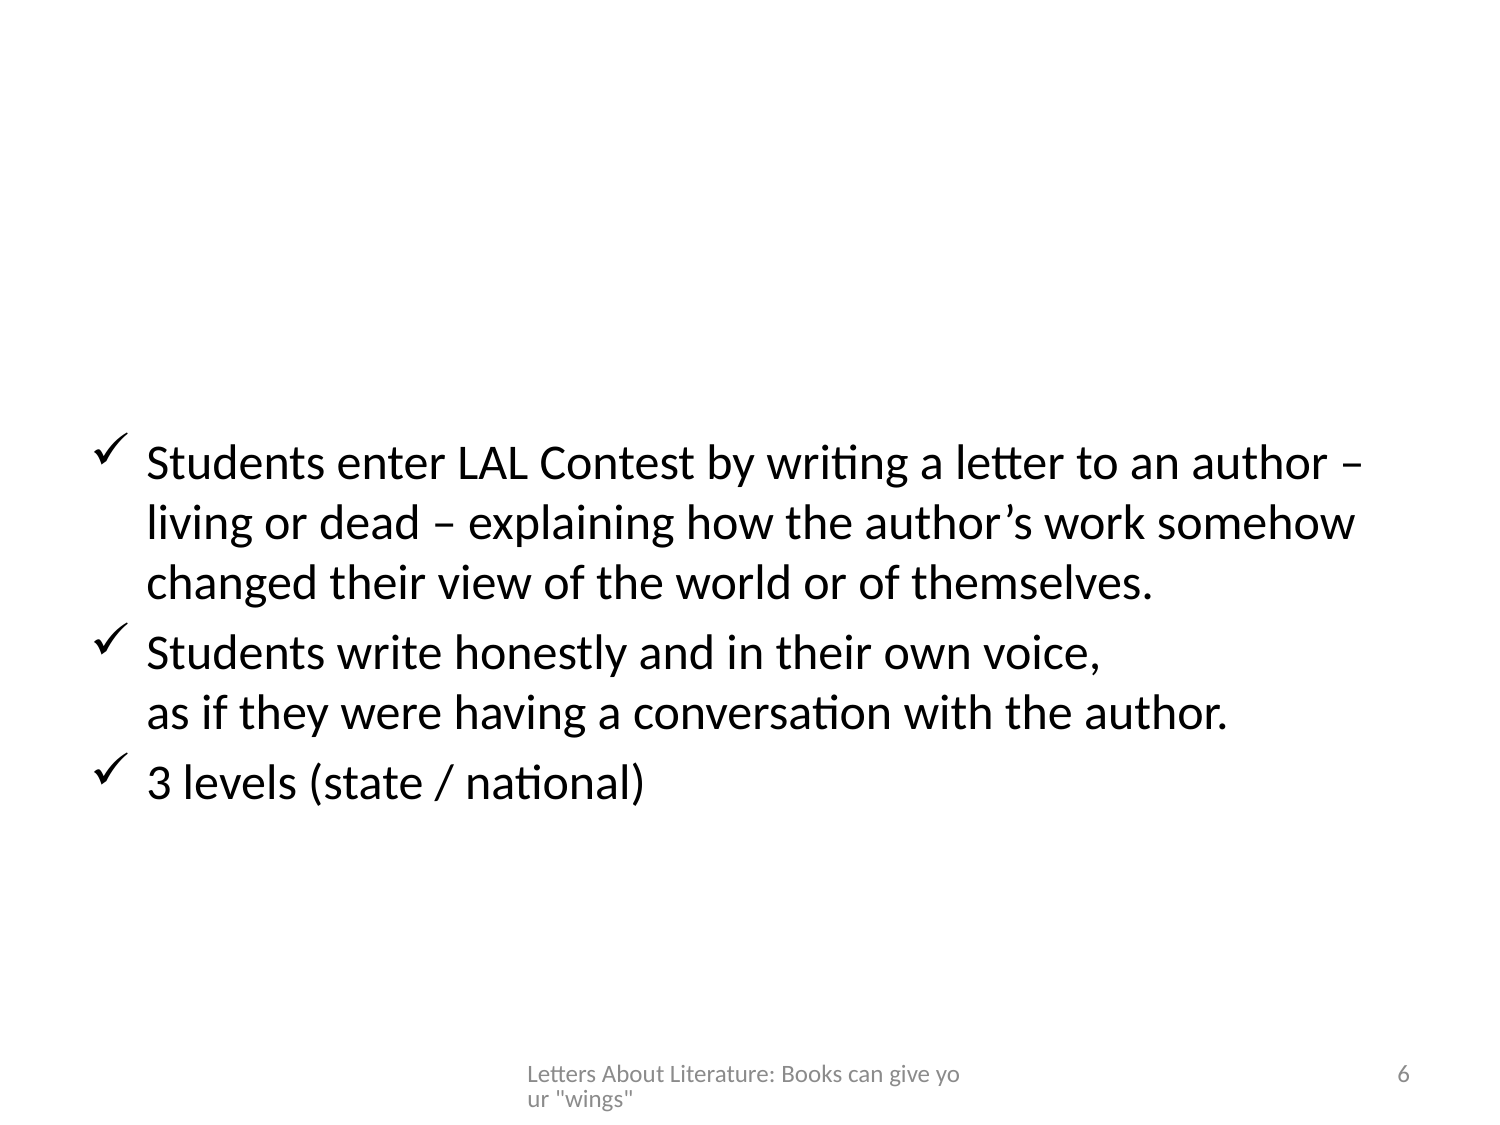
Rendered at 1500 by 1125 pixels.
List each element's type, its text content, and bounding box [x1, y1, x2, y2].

slide_number 6 [1074, 1042, 1425, 1103]
footer Letters About Literature: Books can give your "wings" [512, 1042, 988, 1103]
list Students enter LAL Contest by writing a letter to an author – living or dead – explaining how the author’s work somehow changed their view of the world or of themselves. Students write honestly and in their own voice, as if they were having a conversation with the author. 3 levels (state / national) [75, 421, 1425, 1005]
